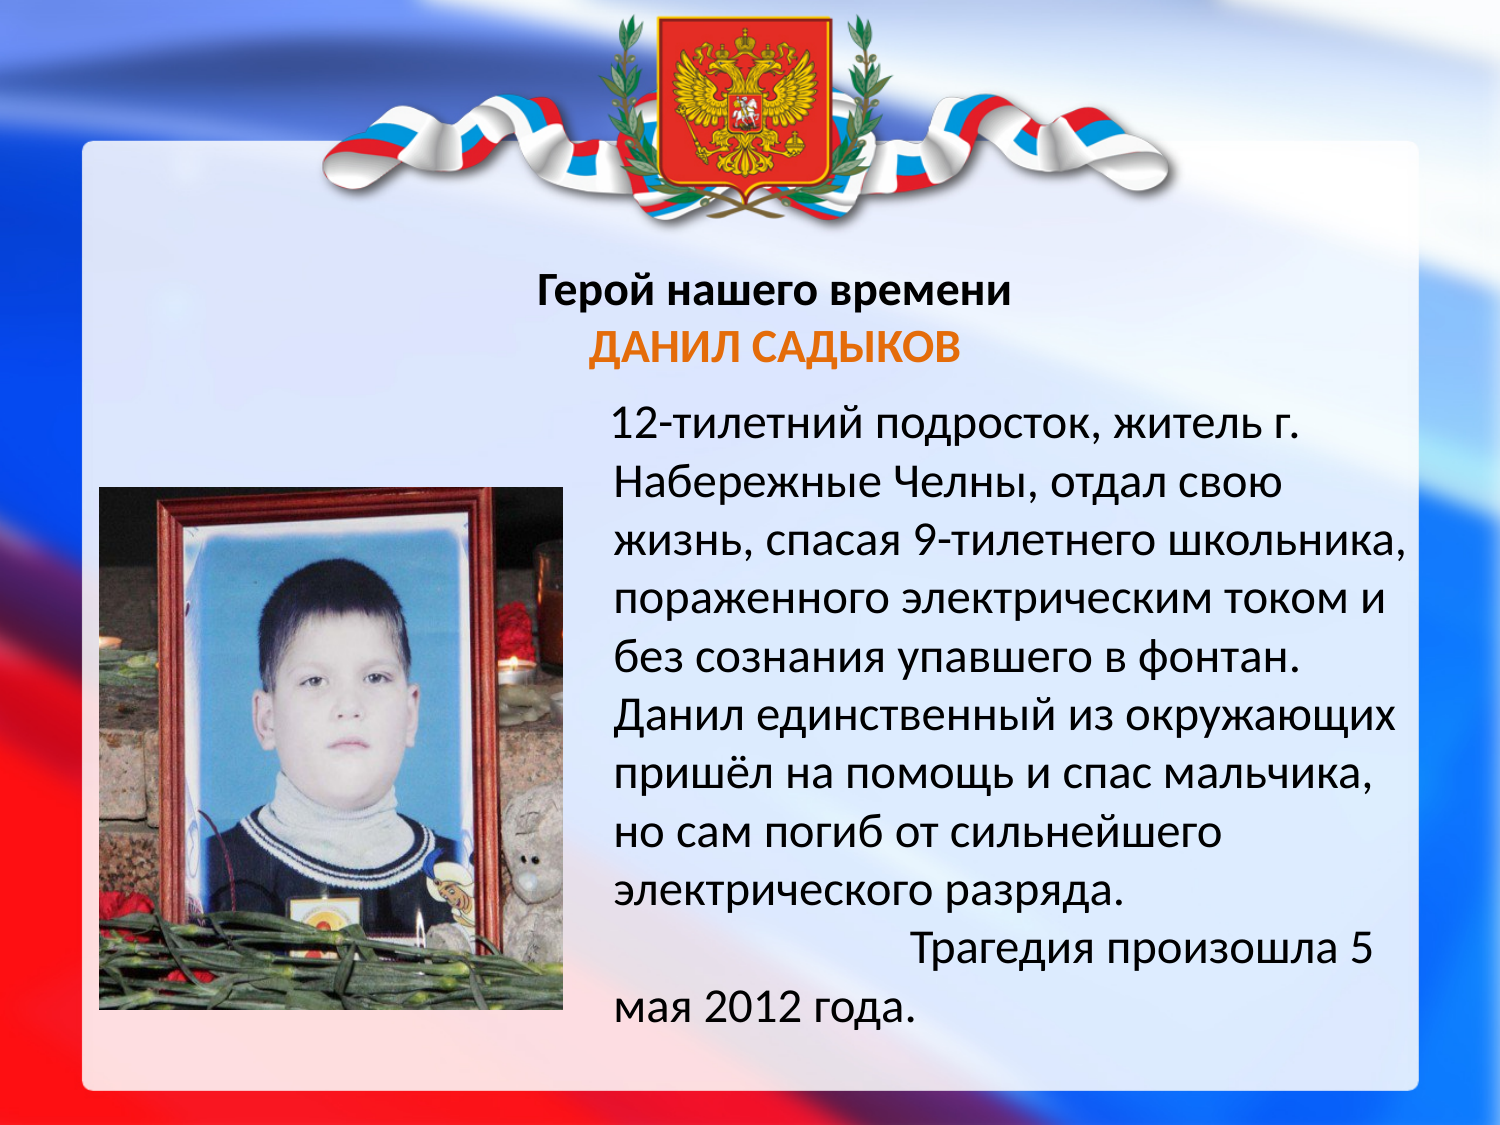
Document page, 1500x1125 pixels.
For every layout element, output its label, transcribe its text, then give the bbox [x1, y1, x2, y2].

list 12-тилетний подросток, житель г. Набережные Челны, отдал свою жизнь, спасая 9-тилетнего школьника, пораженного электрическим током и без сознания упавшего в фонтан. Данил единственный из окружающих пришёл на помощь и спас мальчика, но сам погиб от сильнейшего электрического разряда. Трагедия произошла 5 мая 2012 года. [549, 438, 1425, 1125]
picture [0, 0, 1500, 1125]
text_box Герой нашего времени ДАНИЛ САДЫКОВ [99, 249, 1450, 438]
